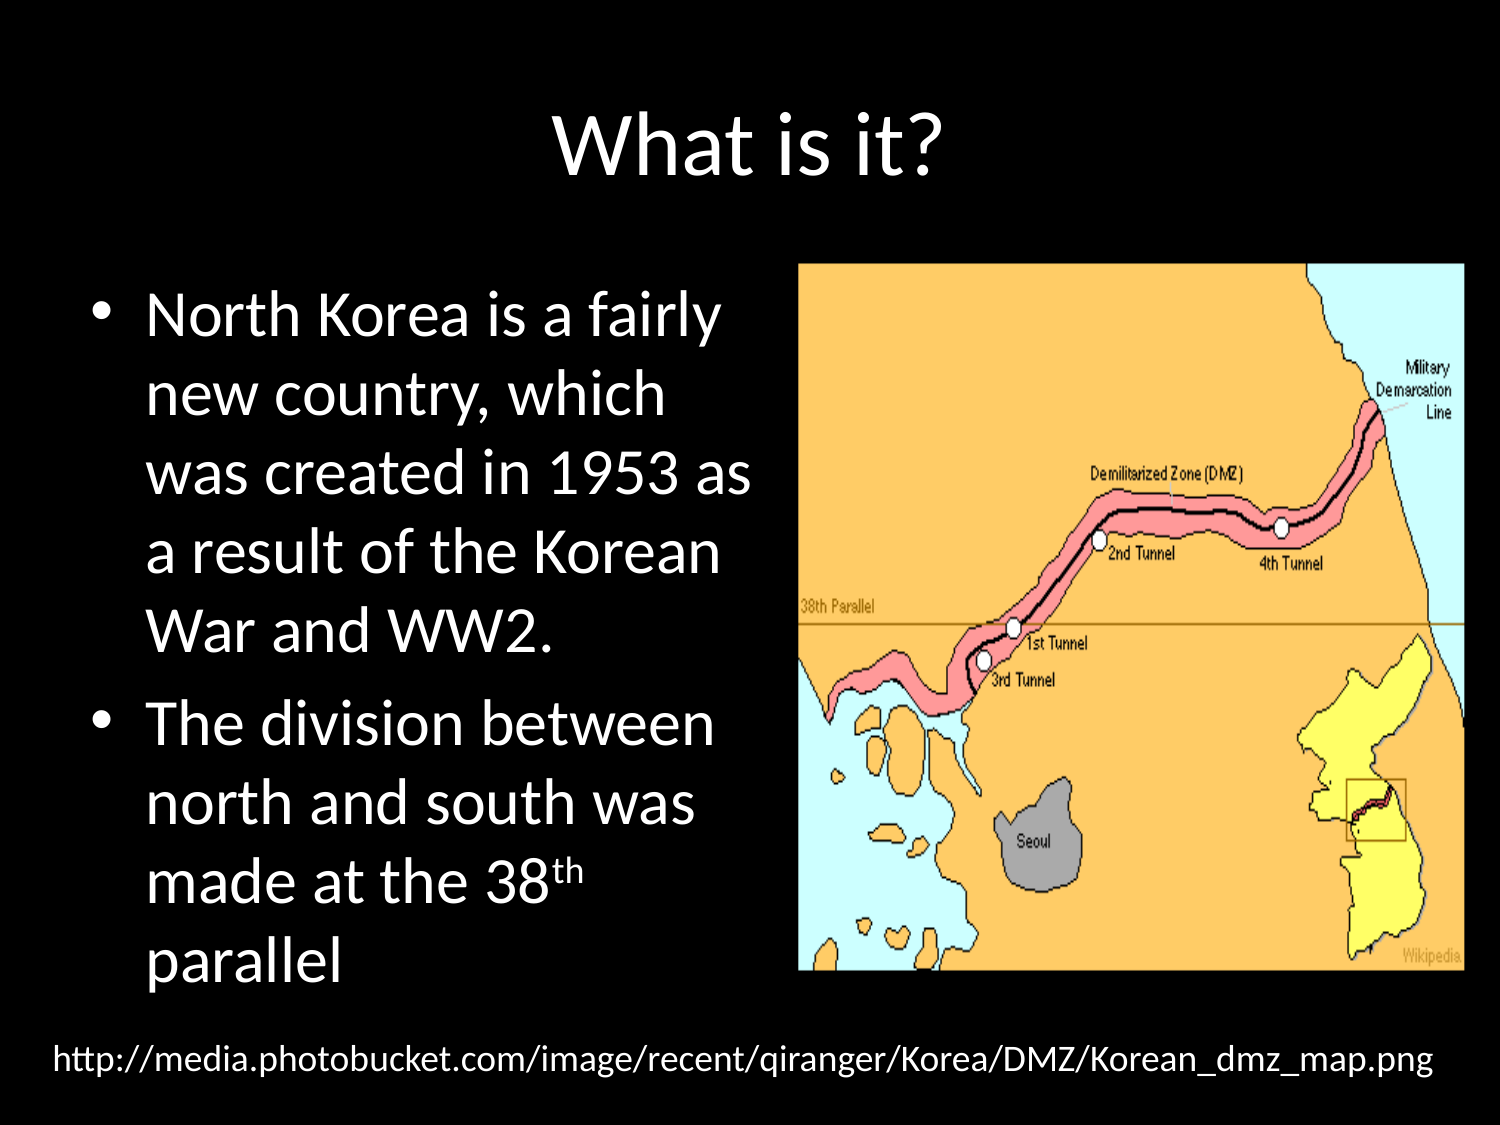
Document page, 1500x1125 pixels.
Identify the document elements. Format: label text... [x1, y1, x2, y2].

title What is it? [75, 45, 1425, 233]
text_box http://media.photobucket.com/image/recent/qiranger/Korea/DMZ/Korean_dmz_map.png [37, 1027, 1500, 1087]
list North Korea is a fairly new country, which was created in 1953 as a result of the Korean War and WW2. The division between north and south was made at the 38th parallel [75, 262, 798, 1005]
picture [797, 262, 1467, 974]
